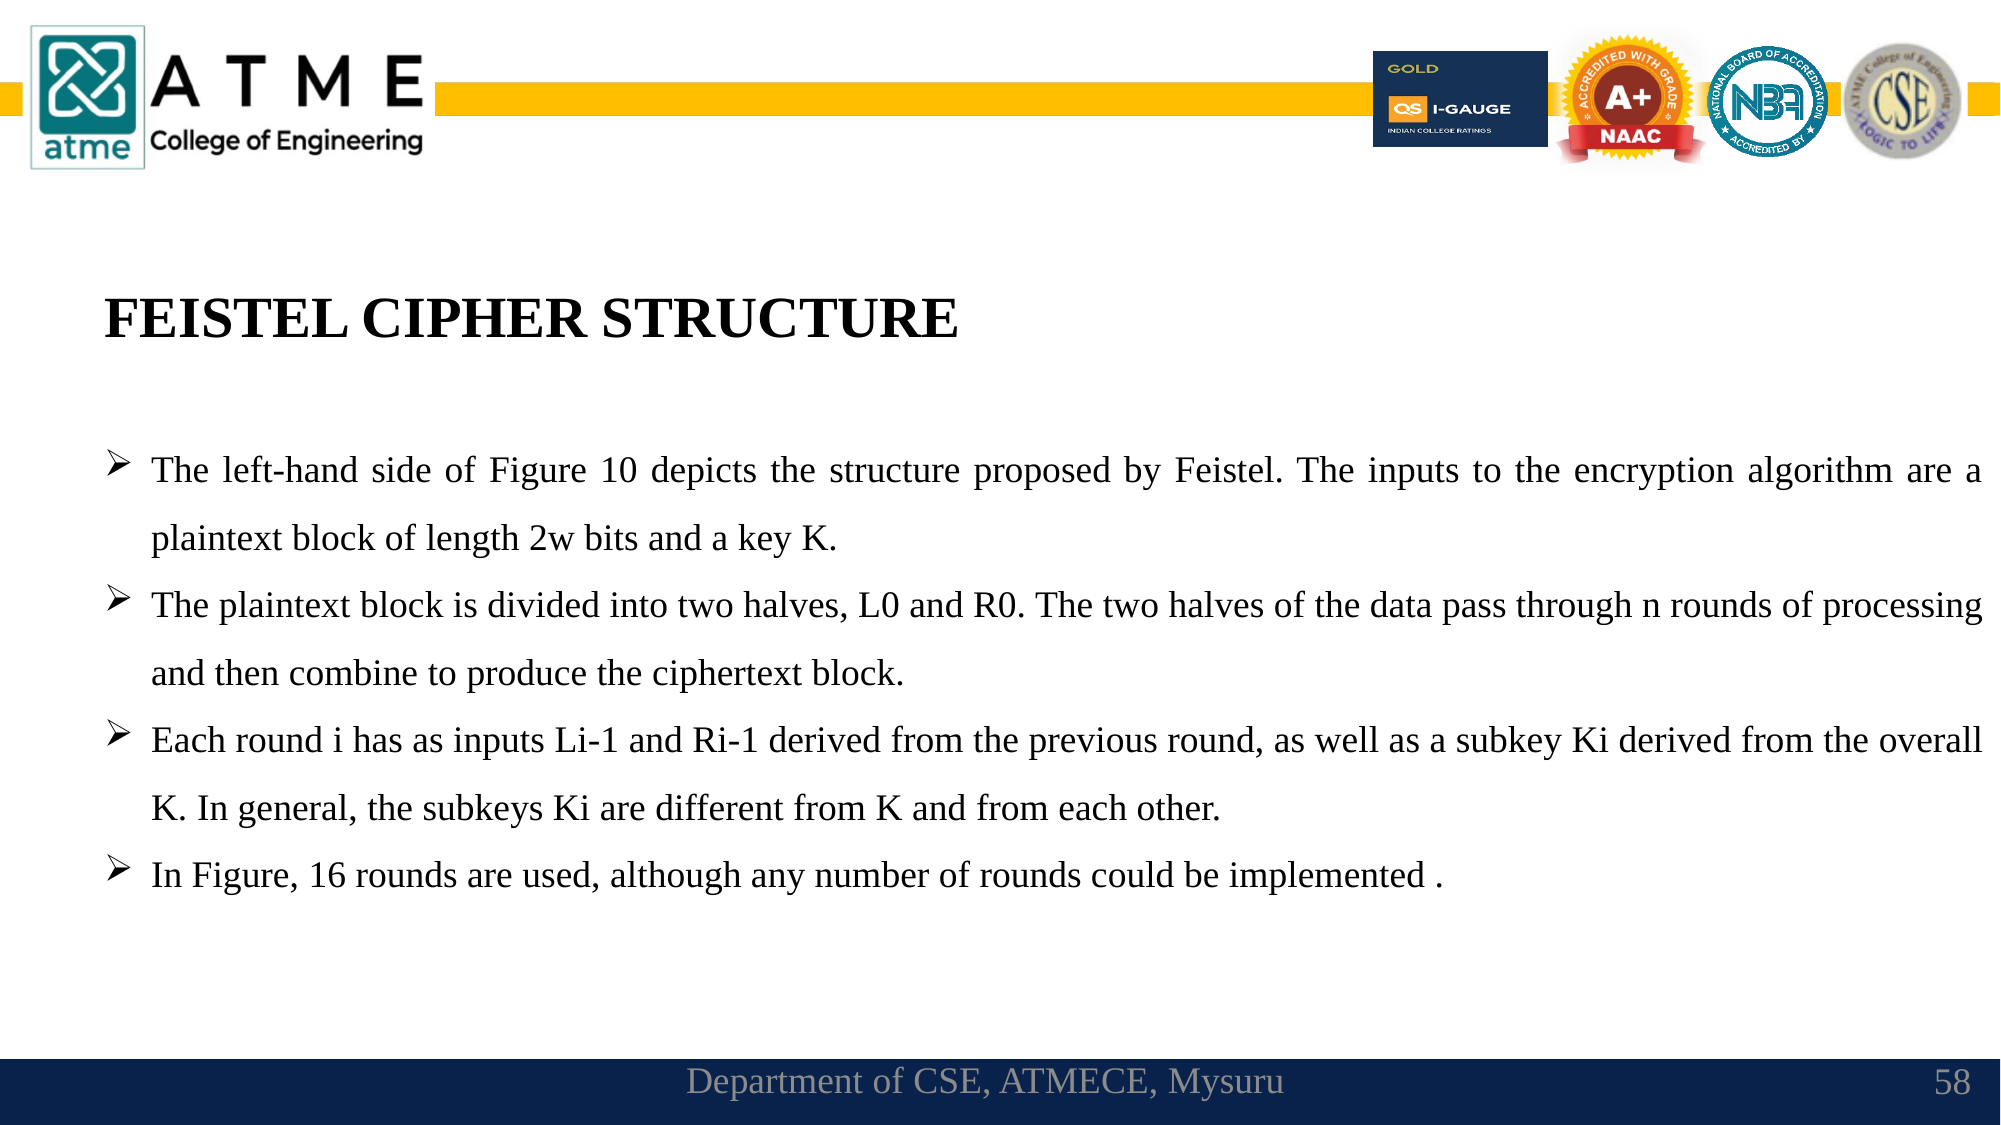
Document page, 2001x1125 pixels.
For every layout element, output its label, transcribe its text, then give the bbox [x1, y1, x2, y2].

slide_number 58 [1511, 1057, 1972, 1103]
text_box FEISTEL CIPHER STRUCTURE [89, 271, 1264, 357]
footer Department of CSE, ATMECE, Mysuru [501, 1056, 1470, 1102]
picture [1373, 20, 1828, 180]
picture [22, 15, 435, 178]
picture [0, 1059, 2001, 1125]
text_box The left-hand side of Figure 10 depicts the structure proposed by Feistel. The inputs to the encryption algorithm are a plaintext block of length 2w bits and a key K. The plaintext block is divided into two halves, L0 and R0. The two halves of the data pass through n rounds of processing and then combine to produce the ciphertext block. Each round i has as inputs Li-1 and Ri-1 derived from the previous round, as well as a subkey Ki derived from the overall K. In general, the subkeys Ki are different from K and from each other. In Figure, 16 rounds are used, although any number of rounds could be implemented . [89, 415, 2000, 903]
picture [1840, 26, 1968, 176]
